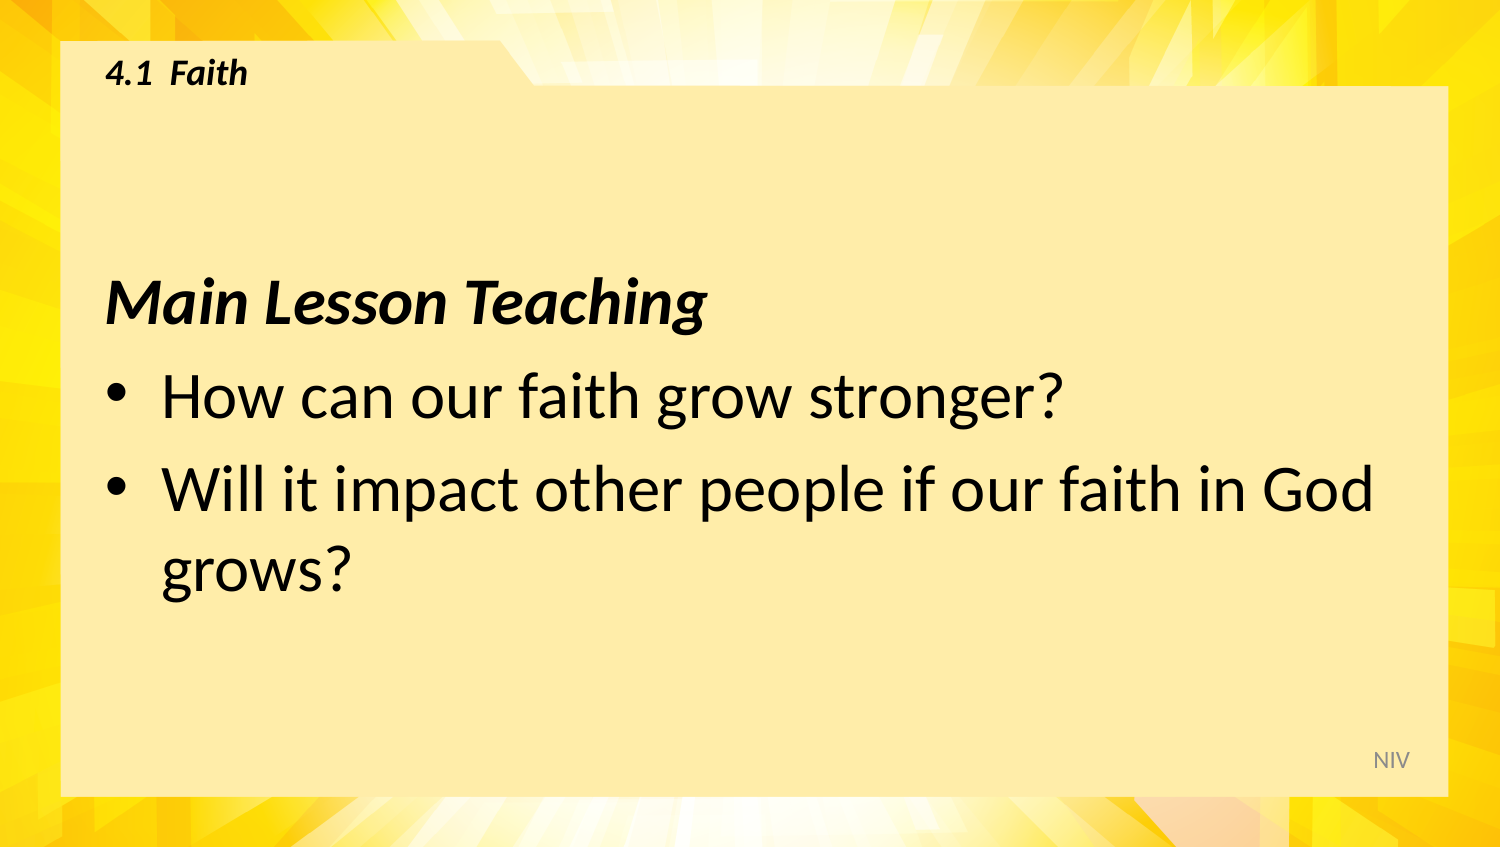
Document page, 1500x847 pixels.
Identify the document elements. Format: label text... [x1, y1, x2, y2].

footer NIV [950, 736, 1425, 782]
picture [0, 0, 1500, 847]
title 4.1 Faith [89, 33, 1420, 108]
list Main Lesson Teaching How can our faith grow stronger? Will it impact other people if our faith in God grows? [89, 141, 1403, 722]
